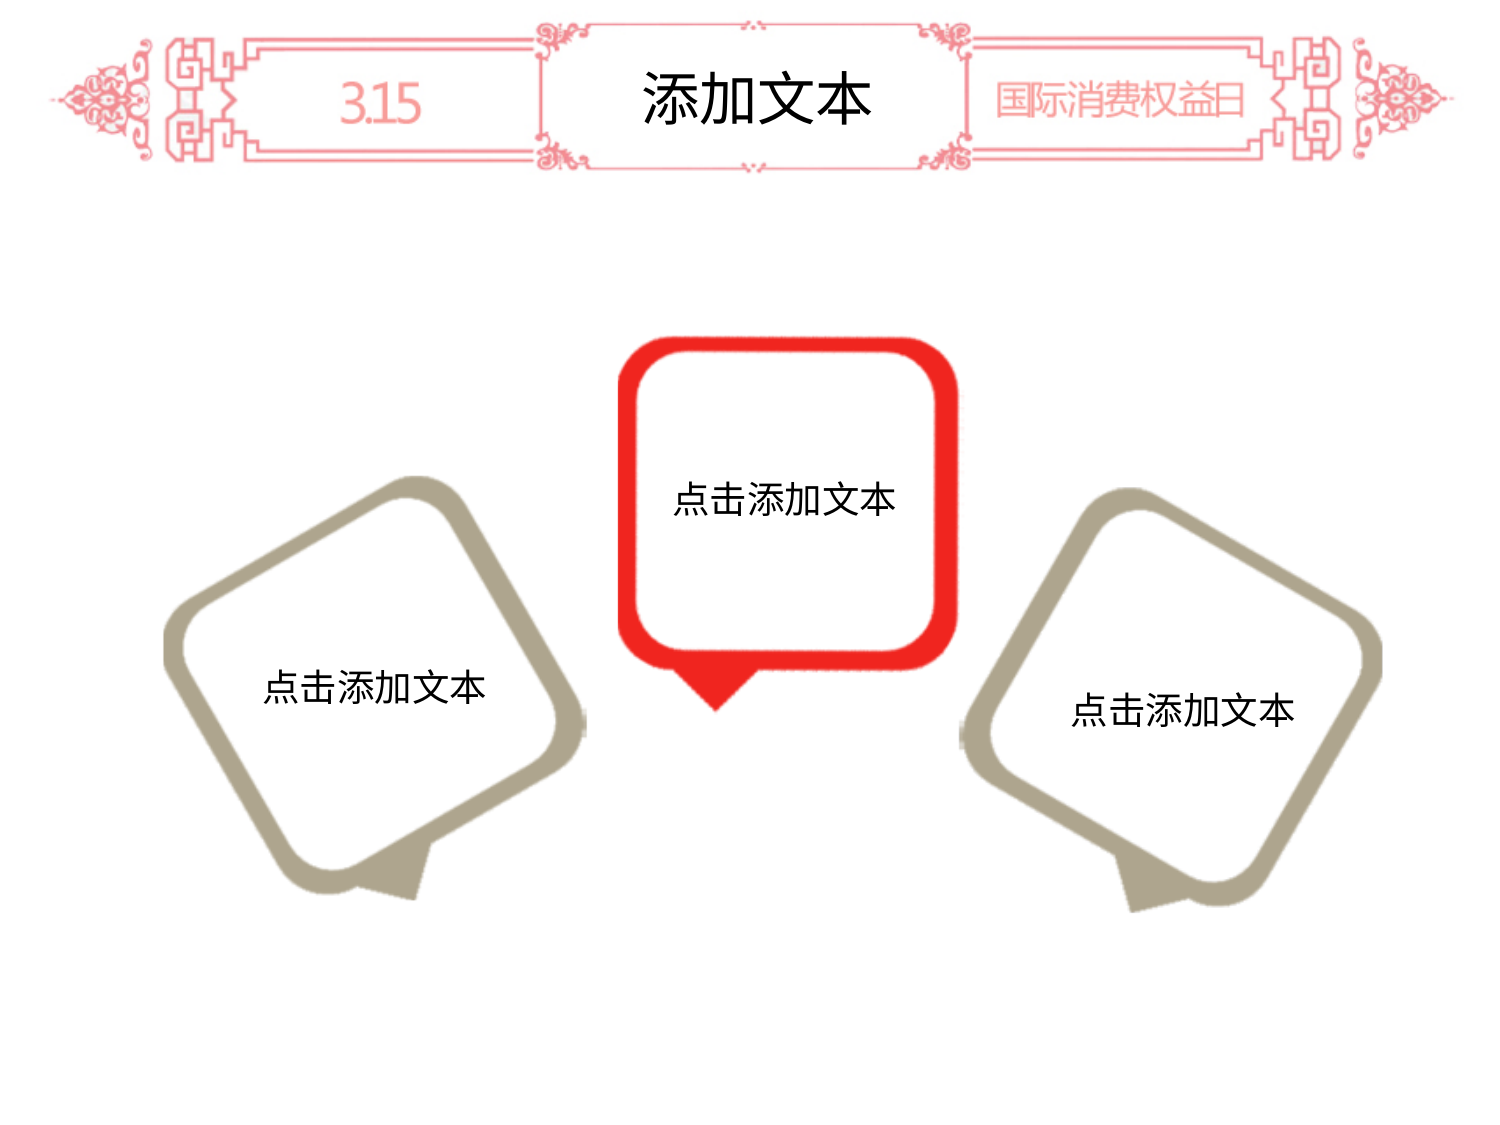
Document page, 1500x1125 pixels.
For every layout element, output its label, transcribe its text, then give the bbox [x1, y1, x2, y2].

text_box 添加文本 [626, 54, 889, 140]
picture [0, 0, 1500, 1125]
